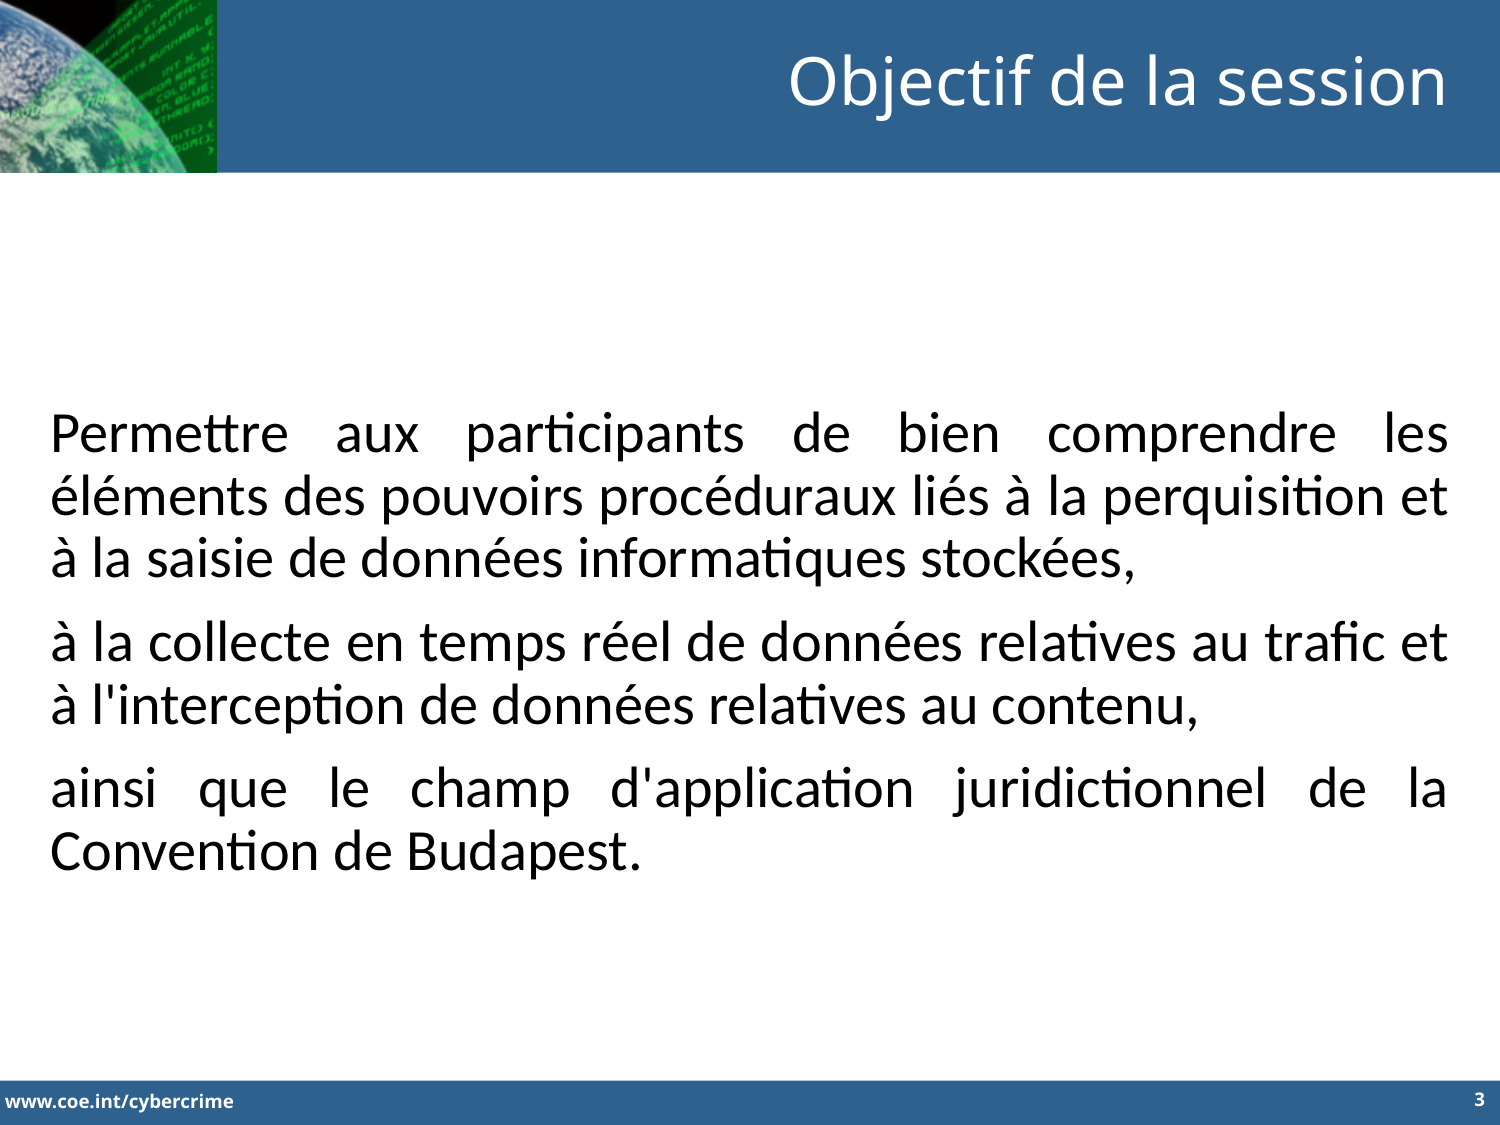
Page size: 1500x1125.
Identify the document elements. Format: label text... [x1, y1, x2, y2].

list Permettre aux participants de bien comprendre les éléments des pouvoirs procéduraux liés à la perquisition et à la saisie de données informatiques stockées, à la collecte en temps réel de données relatives au trafic et à l'interception de données relatives au contenu, ainsi que le champ d'application juridictionnel de la Convention de Budapest. [35, 394, 1465, 964]
text_box Objectif de la session [230, 31, 1483, 126]
picture [0, 1, 217, 173]
